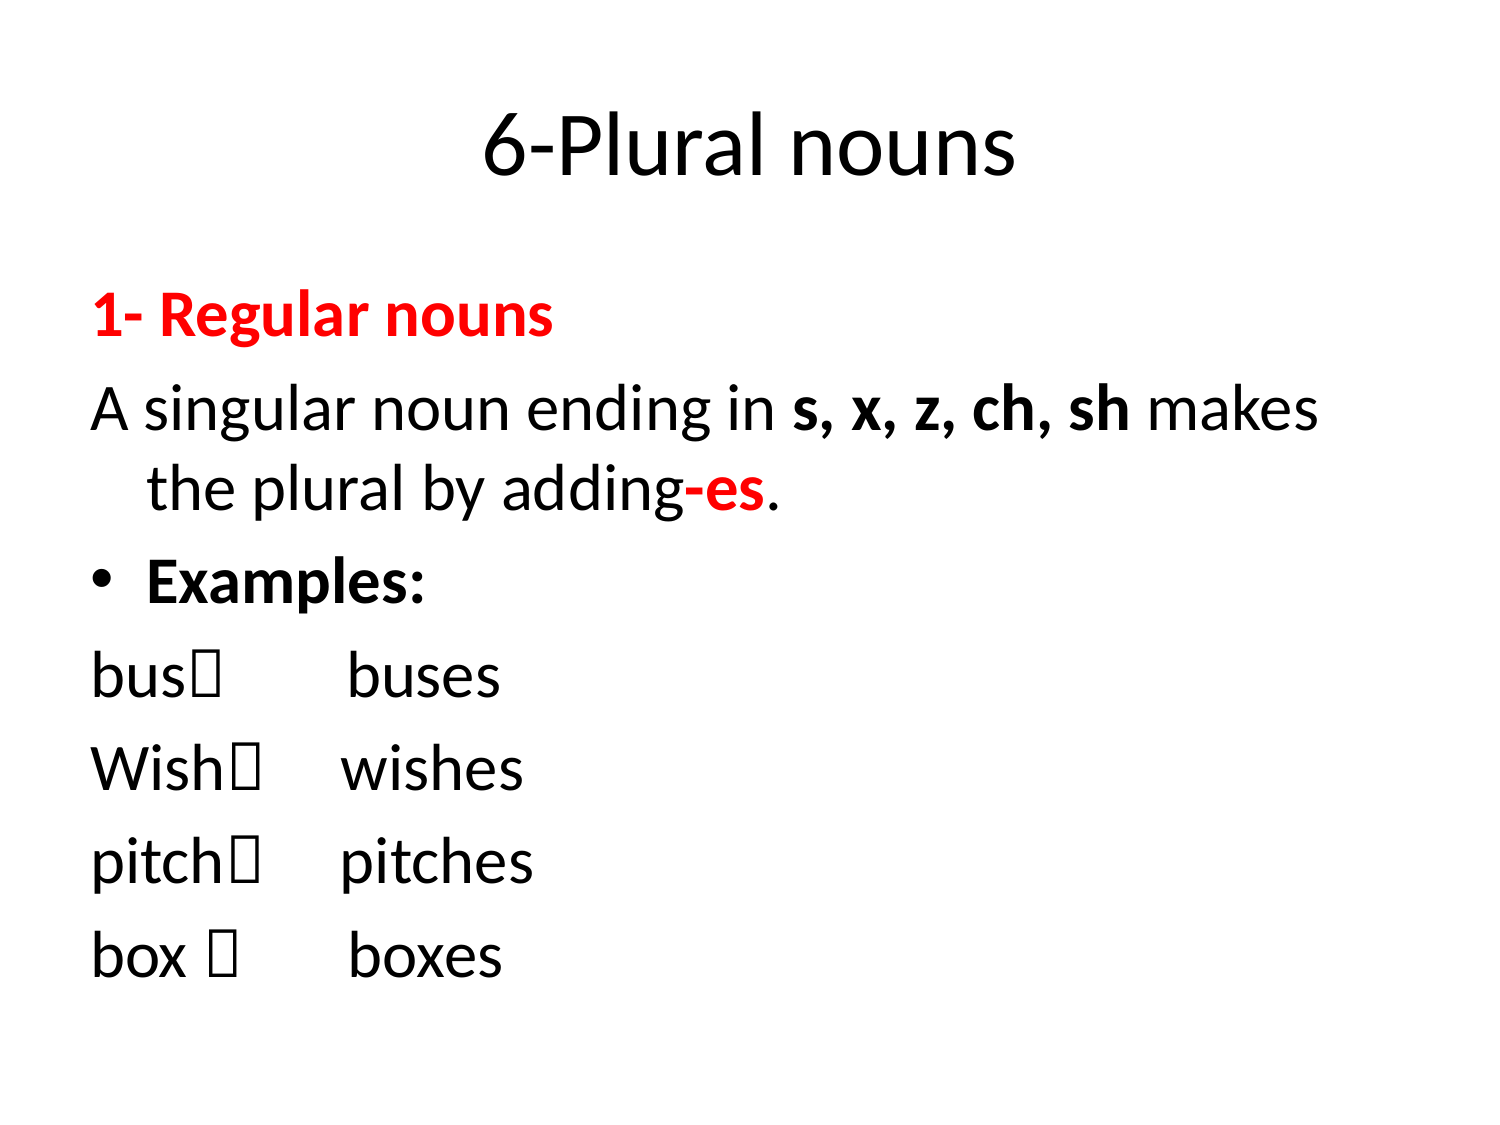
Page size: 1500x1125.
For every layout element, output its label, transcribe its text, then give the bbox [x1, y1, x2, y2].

list 1- Regular nouns A singular noun ending in s, x, z, ch, sh makes the plural by adding-es. Examples: bus buses Wish wishes pitch pitches box  boxes [75, 262, 1425, 1005]
title 6-Plural nouns [75, 45, 1425, 233]
